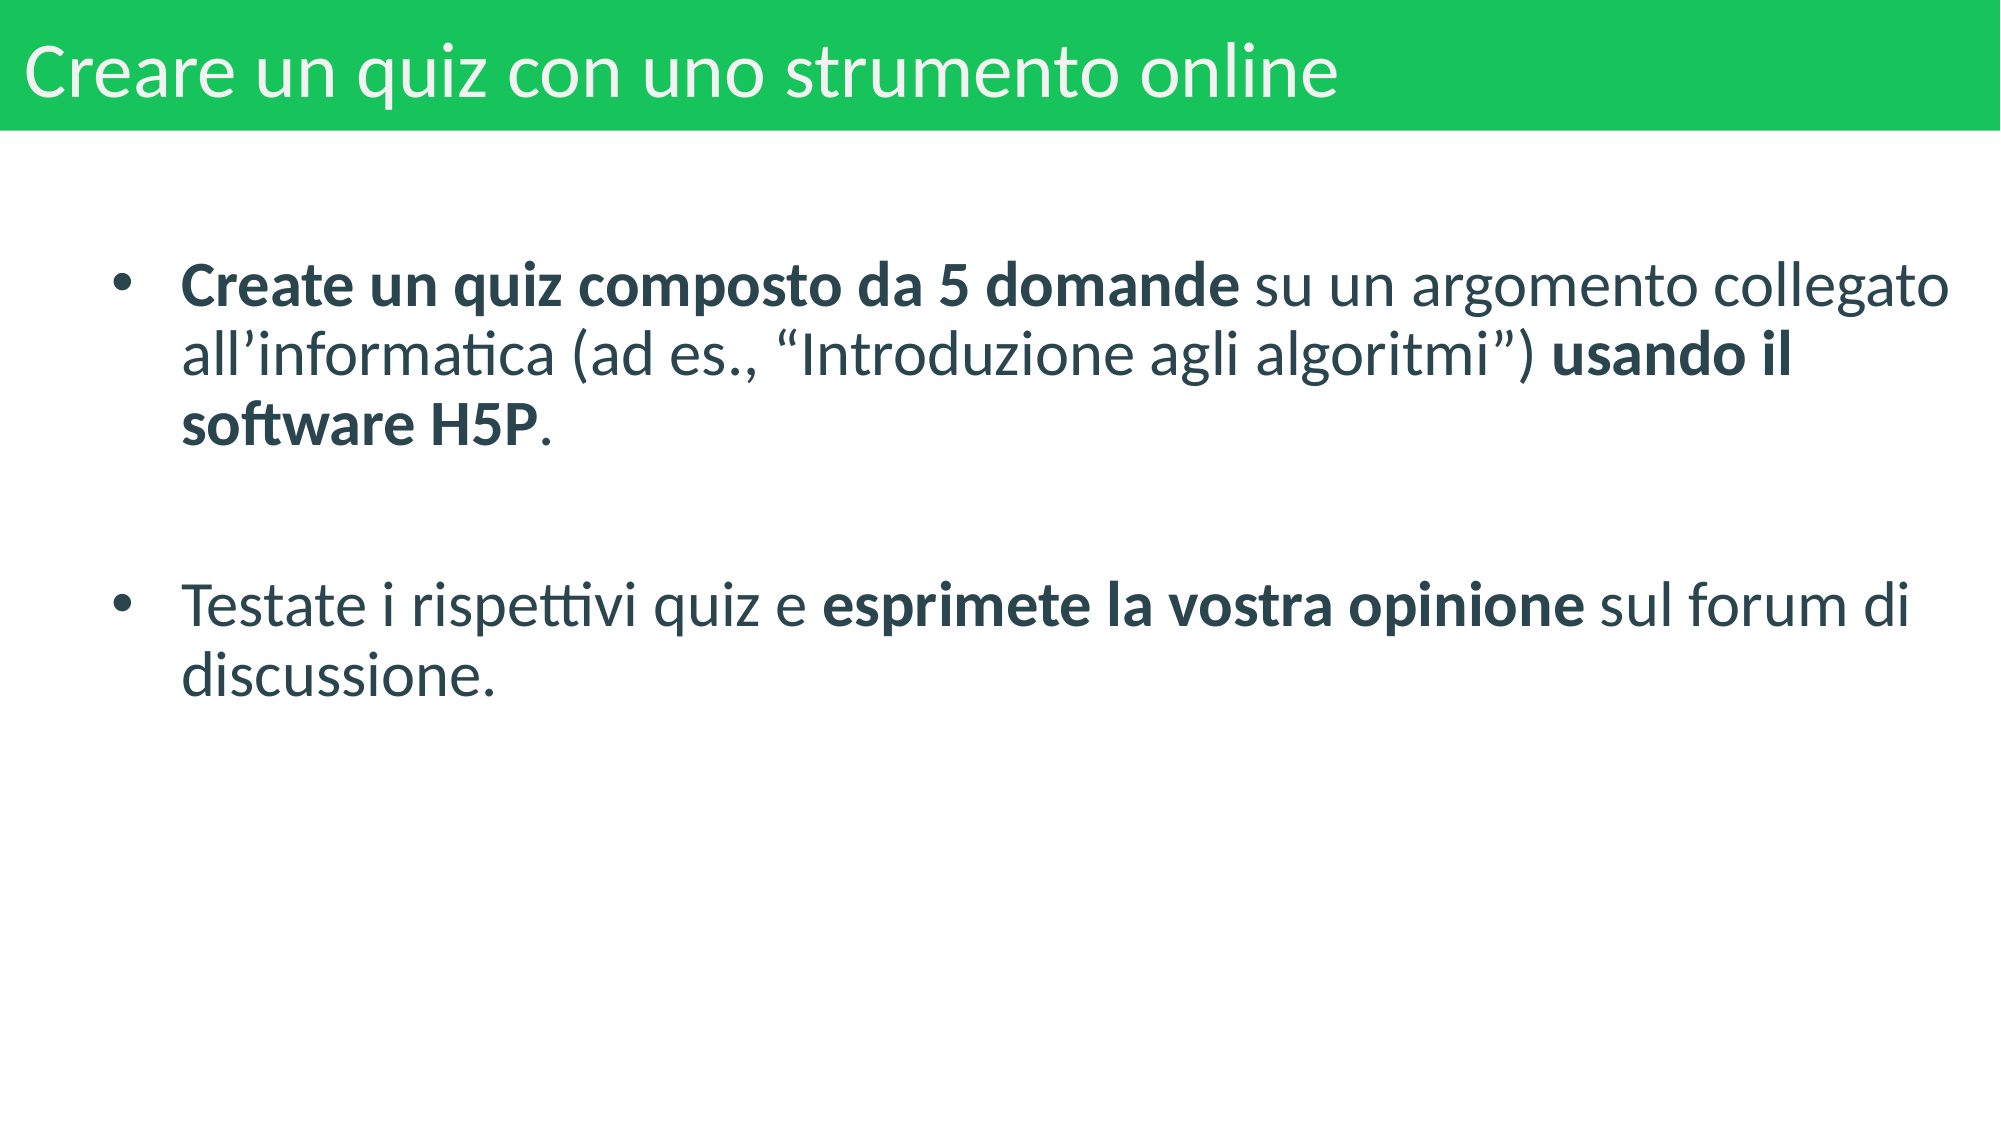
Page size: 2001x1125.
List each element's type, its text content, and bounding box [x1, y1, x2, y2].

list Create un quiz composto da 5 domande su un argomento collegato all’informatica (ad es., “Introduzione agli algoritmi”) usando il software H5P. Testate i rispettivi quiz e esprimete la vostra opinione sul forum di discussione. [16, 144, 1976, 1108]
title Creare un quiz con uno strumento online [16, 13, 1976, 131]
